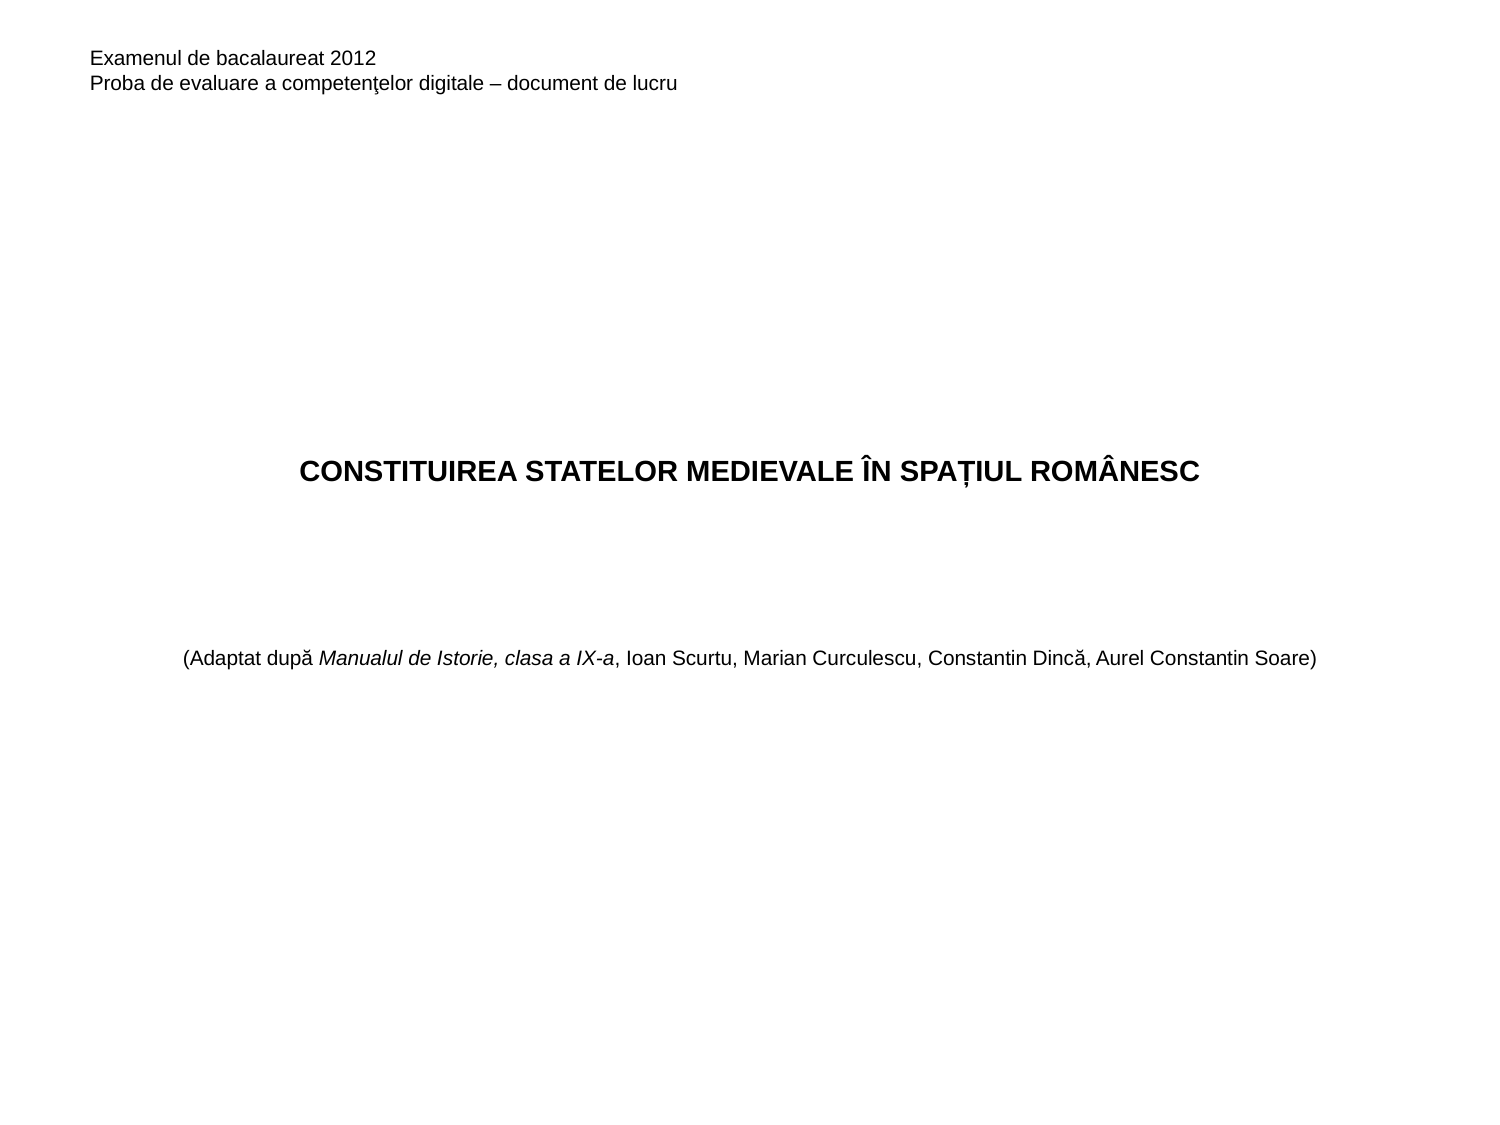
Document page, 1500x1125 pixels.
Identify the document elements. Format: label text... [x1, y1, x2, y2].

subtitle (Adaptat după Manualul de Istorie, clasa a IX-a, Ioan Scurtu, Marian Curculescu, Constantin Dincă, Aurel Constantin Soare) [152, 637, 1348, 752]
title CONSTITUIREA STATELOR MEDIEVALE ÎN SPAȚIUL ROMÂNESC [112, 349, 1388, 591]
text_box Examenul de bacalaureat 2012 Proba de evaluare a competenţelor digitale – document de lucru [75, 37, 1388, 103]
